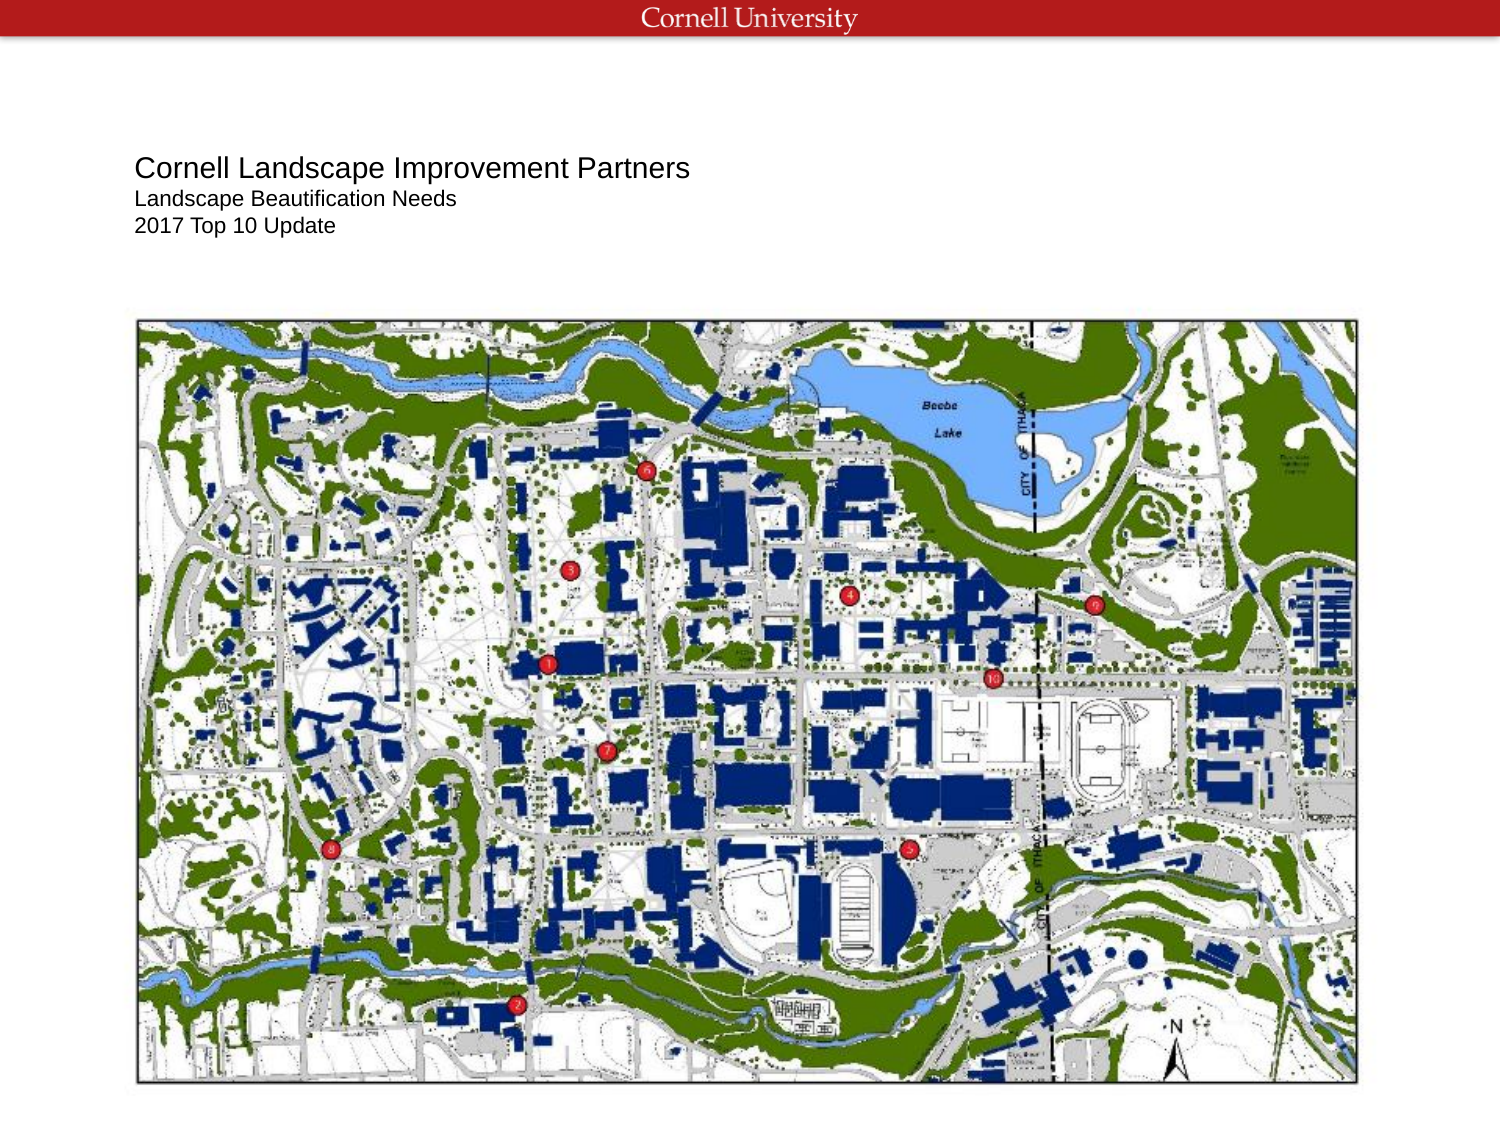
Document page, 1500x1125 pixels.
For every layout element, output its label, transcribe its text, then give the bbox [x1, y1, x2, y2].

picture [635, 0, 858, 60]
title Cornell Landscape Improvement Partners Landscape Beautification Needs 2017 Top 10 Update [119, 140, 1395, 278]
picture [100, 283, 1395, 1121]
